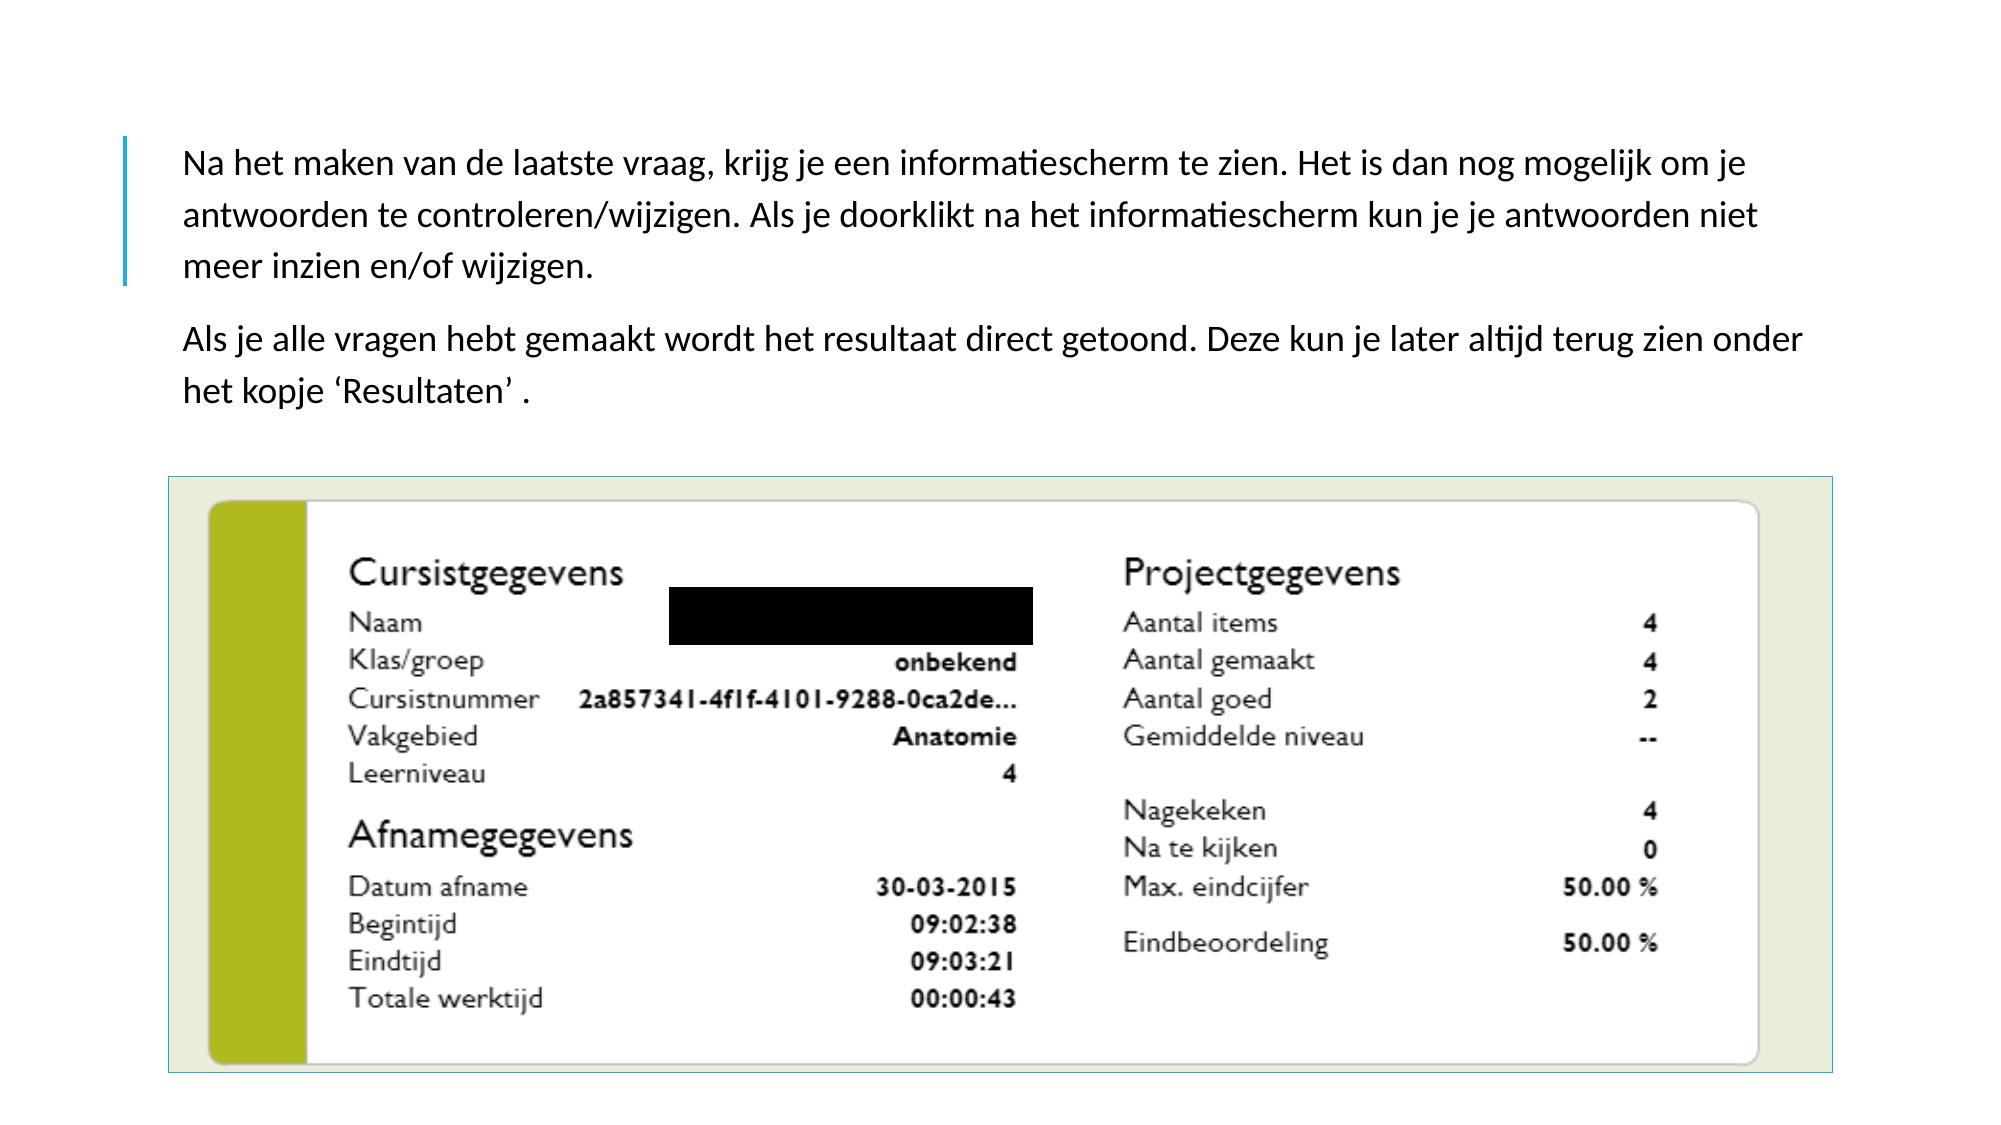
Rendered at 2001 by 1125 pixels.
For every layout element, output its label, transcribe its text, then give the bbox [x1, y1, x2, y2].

text_box Na het maken van de laatste vraag, krijg je een informatiescherm te zien. Het is dan nog mogelijk om je antwoorden te controleren/wijzigen. Als je doorklikt na het informatiescherm kun je je antwoorden niet meer inzien en/of wijzigen. Als je alle vragen hebt gemaakt wordt het resultaat direct getoond. Deze kun je later altijd terug zien onder het kopje ‘Resultaten’ . [168, 123, 1833, 418]
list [167, 476, 1833, 1073]
